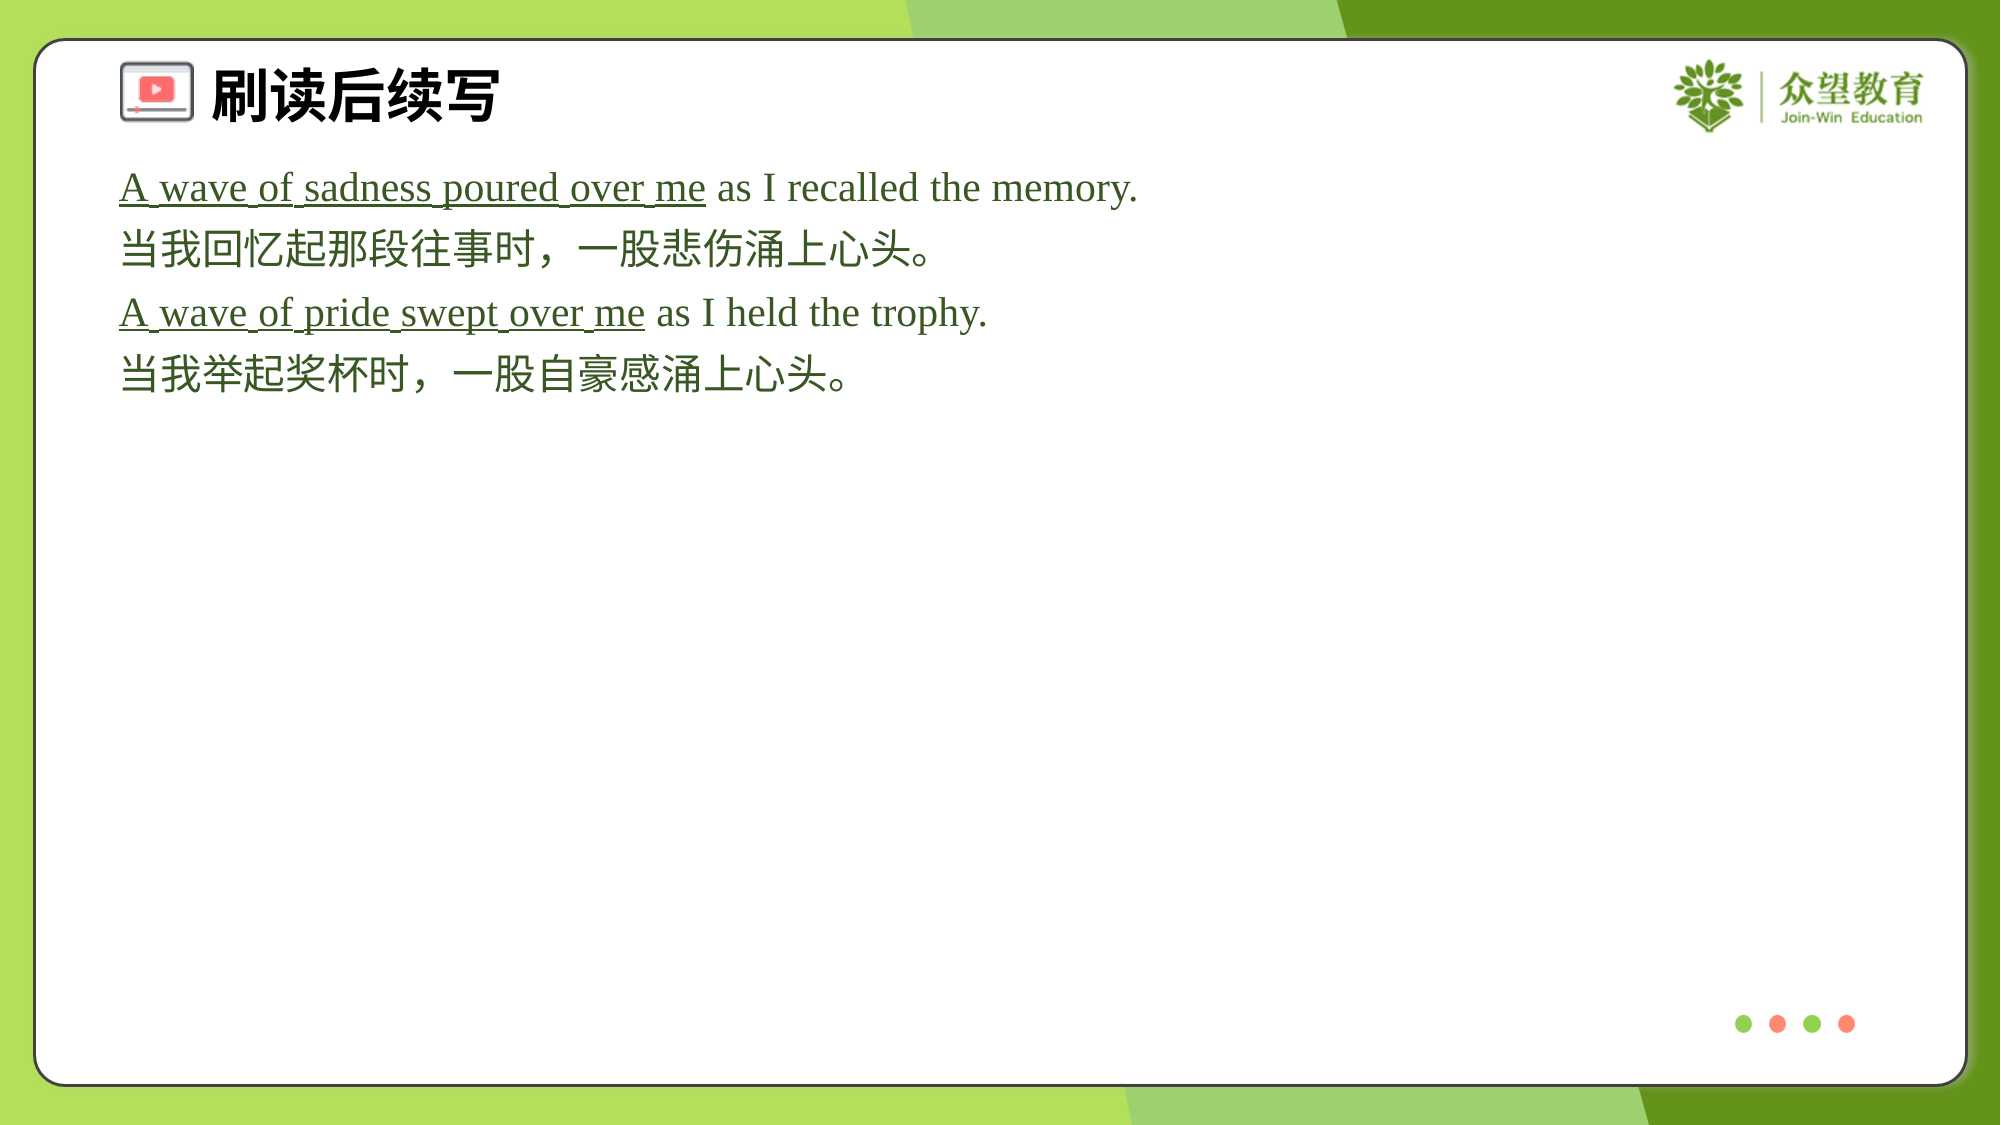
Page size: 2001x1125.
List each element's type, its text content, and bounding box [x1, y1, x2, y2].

text_box A wave of sadness poured over me as I recalled the memory. 当我回忆起那段往事时，一股悲伤涌上心头。 A wave of pride swept over me as I held the trophy. 当我举起奖杯时，一股自豪感涌上心头。 [118, 147, 1883, 393]
picture [0, 0, 2000, 1125]
